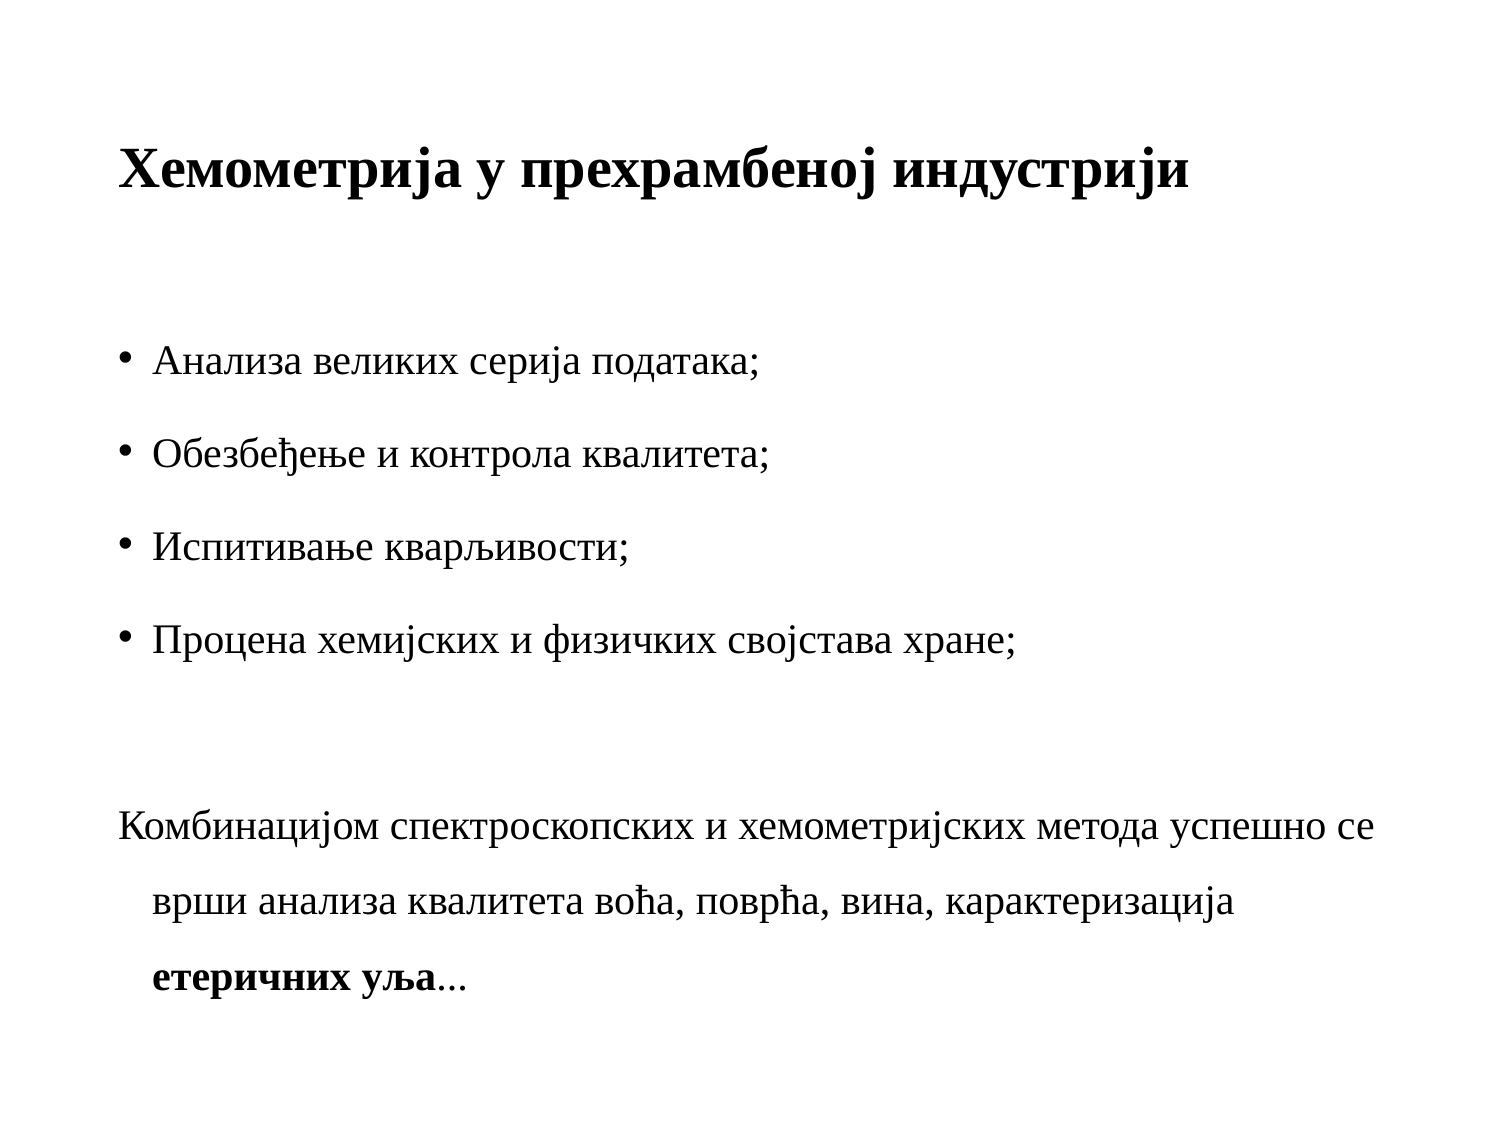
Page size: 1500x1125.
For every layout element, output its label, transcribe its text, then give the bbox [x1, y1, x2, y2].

title Хемометрија у прехрамбеној индустрији [103, 59, 1397, 278]
list Анализа великих серија података; Обезбеђење и контрола квалитета; Испитивање кварљивости; Процена хемијских и физичких својстава хране; Комбинацијом спектроскопских и хемометријских метода успешно се врши анализа квалитета воћа, поврћа, вина, карактеризација етеричних уља... [103, 299, 1397, 1014]
